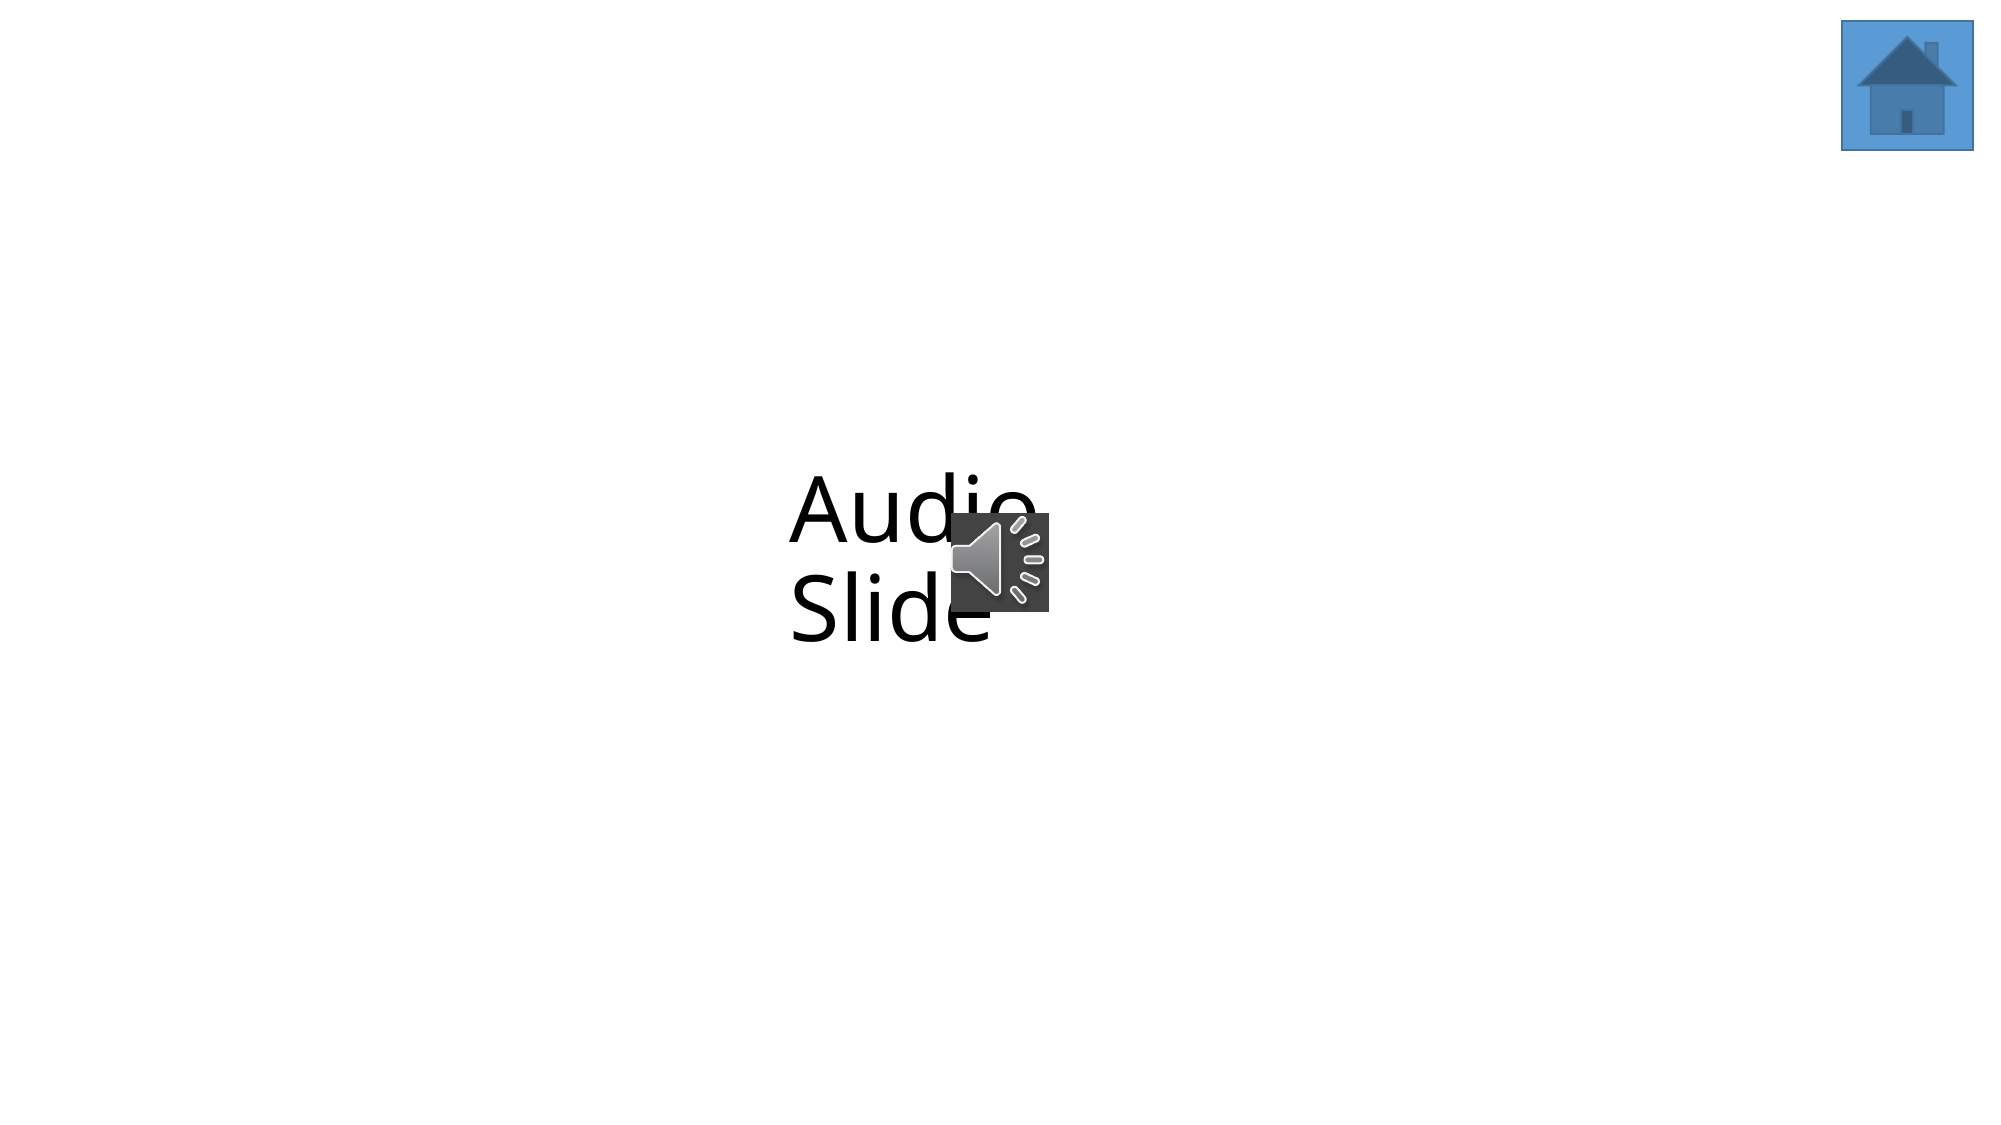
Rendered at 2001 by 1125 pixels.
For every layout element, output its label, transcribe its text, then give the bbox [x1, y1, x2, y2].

picture [949, 512, 1050, 613]
text_box [1841, 20, 1974, 151]
title Audio Slide [774, 453, 1225, 672]
